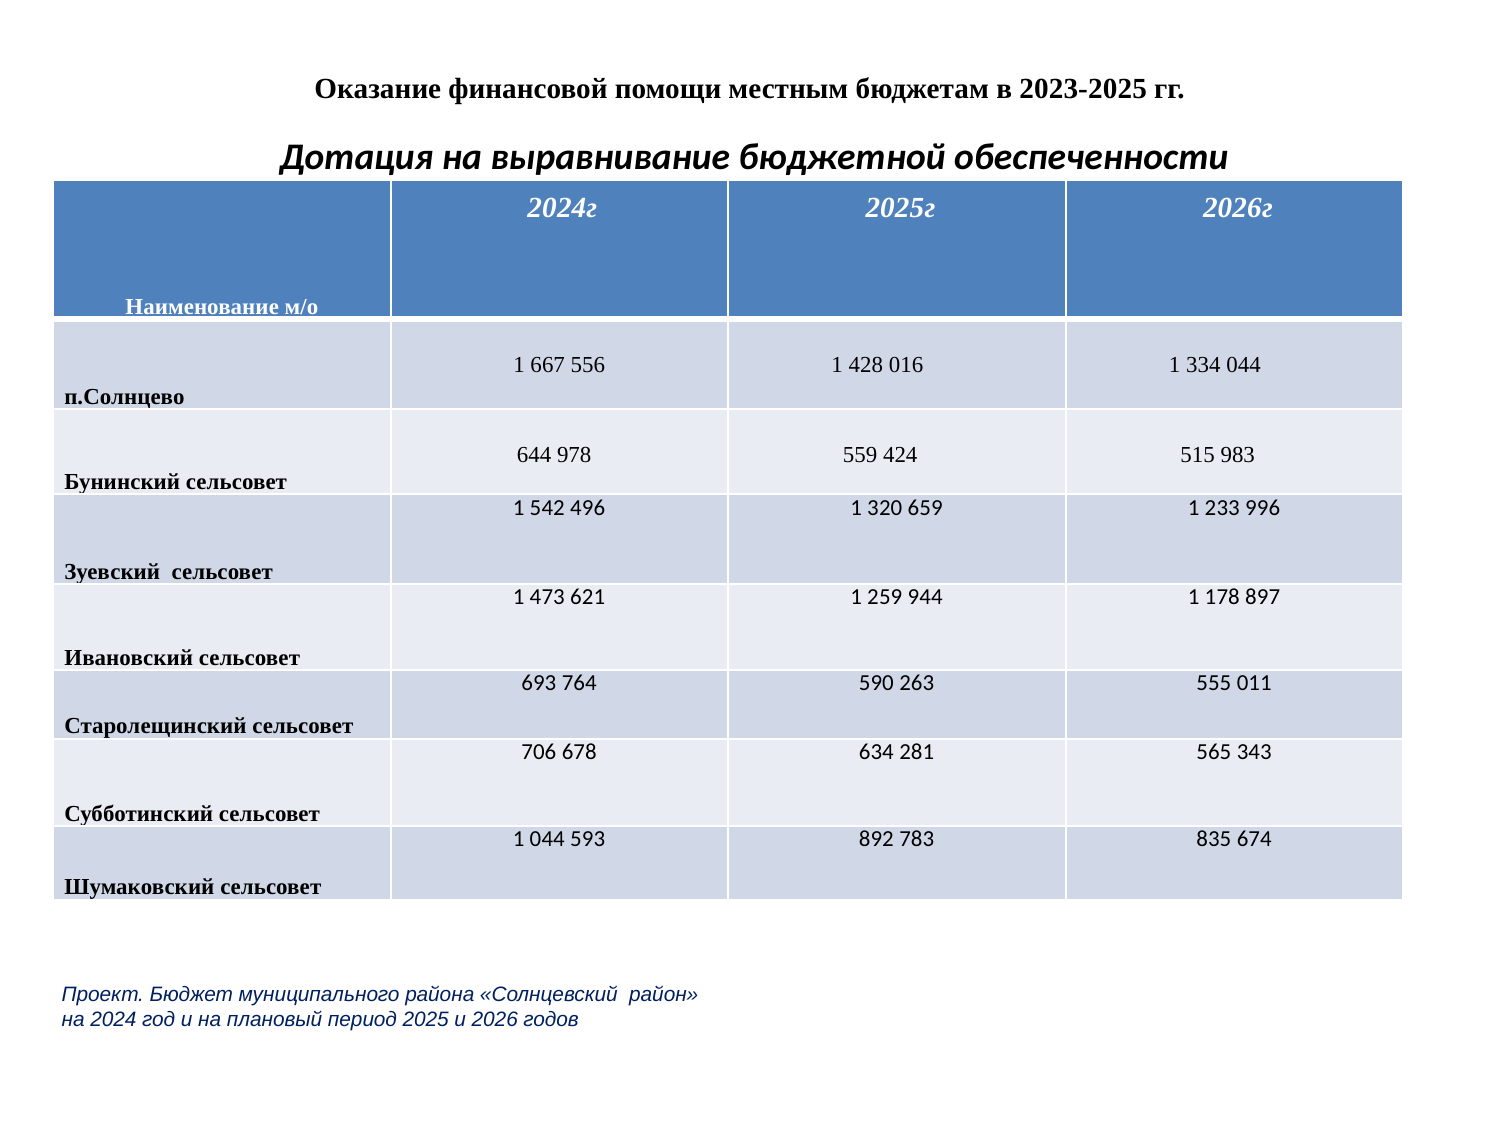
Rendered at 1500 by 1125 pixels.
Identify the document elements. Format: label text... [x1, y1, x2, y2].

table_cell 1 044 593 [392, 827, 727, 899]
table_header 2025г [729, 185, 1065, 316]
table_header 2024г [392, 185, 727, 316]
table_cell 1 320 659 [729, 495, 1065, 583]
table_cell 1 428 016 [729, 322, 1065, 408]
table_cell 693 764 [392, 671, 727, 738]
table_cell 555 011 [1067, 671, 1402, 738]
table_cell 590 263 [729, 671, 1065, 738]
table_cell 1 178 897 [1067, 585, 1402, 669]
table_cell 1 233 996 [1067, 495, 1402, 583]
table_cell Зуевский сельсовет [54, 495, 390, 583]
text_box Проект. Бюджет муниципального района «Солнцевский район» на 2024 год и на плановый период 2025 и 2026 годов [46, 973, 1213, 1039]
table_header 2026г [1067, 185, 1402, 316]
table_cell 515 983 [1067, 410, 1402, 493]
table_cell 634 281 [729, 740, 1065, 825]
table_header Наименование м/о [54, 181, 390, 316]
table_cell 644 978 [392, 410, 727, 493]
title Оказание финансовой помощи местным бюджетам в 2023-2025 гг. [75, 45, 1425, 130]
table_cell 892 783 [729, 827, 1065, 899]
table_cell 1 259 944 [729, 585, 1065, 669]
table_cell п.Солнцево [54, 322, 390, 408]
table_cell 835 674 [1067, 827, 1402, 899]
table_cell 706 678 [392, 740, 727, 825]
table_cell 559 424 [729, 410, 1065, 493]
table_cell Ивановский сельсовет [54, 585, 390, 669]
table_cell 1 542 496 [392, 495, 727, 583]
table_cell Субботинский сельсовет [54, 740, 390, 825]
table_cell Шумаковский сельсовет [54, 827, 390, 899]
text_box Дотация на выравнивание бюджетной обеспеченности [78, 124, 1432, 185]
table_cell 1 334 044 [1067, 322, 1402, 408]
table_cell Бунинский сельсовет [54, 410, 390, 493]
table_cell Старолещинский сельсовет [54, 671, 390, 738]
table_cell 1 473 621 [392, 585, 727, 669]
table_cell 1 667 556 [392, 322, 727, 408]
table_cell 565 343 [1067, 740, 1402, 825]
